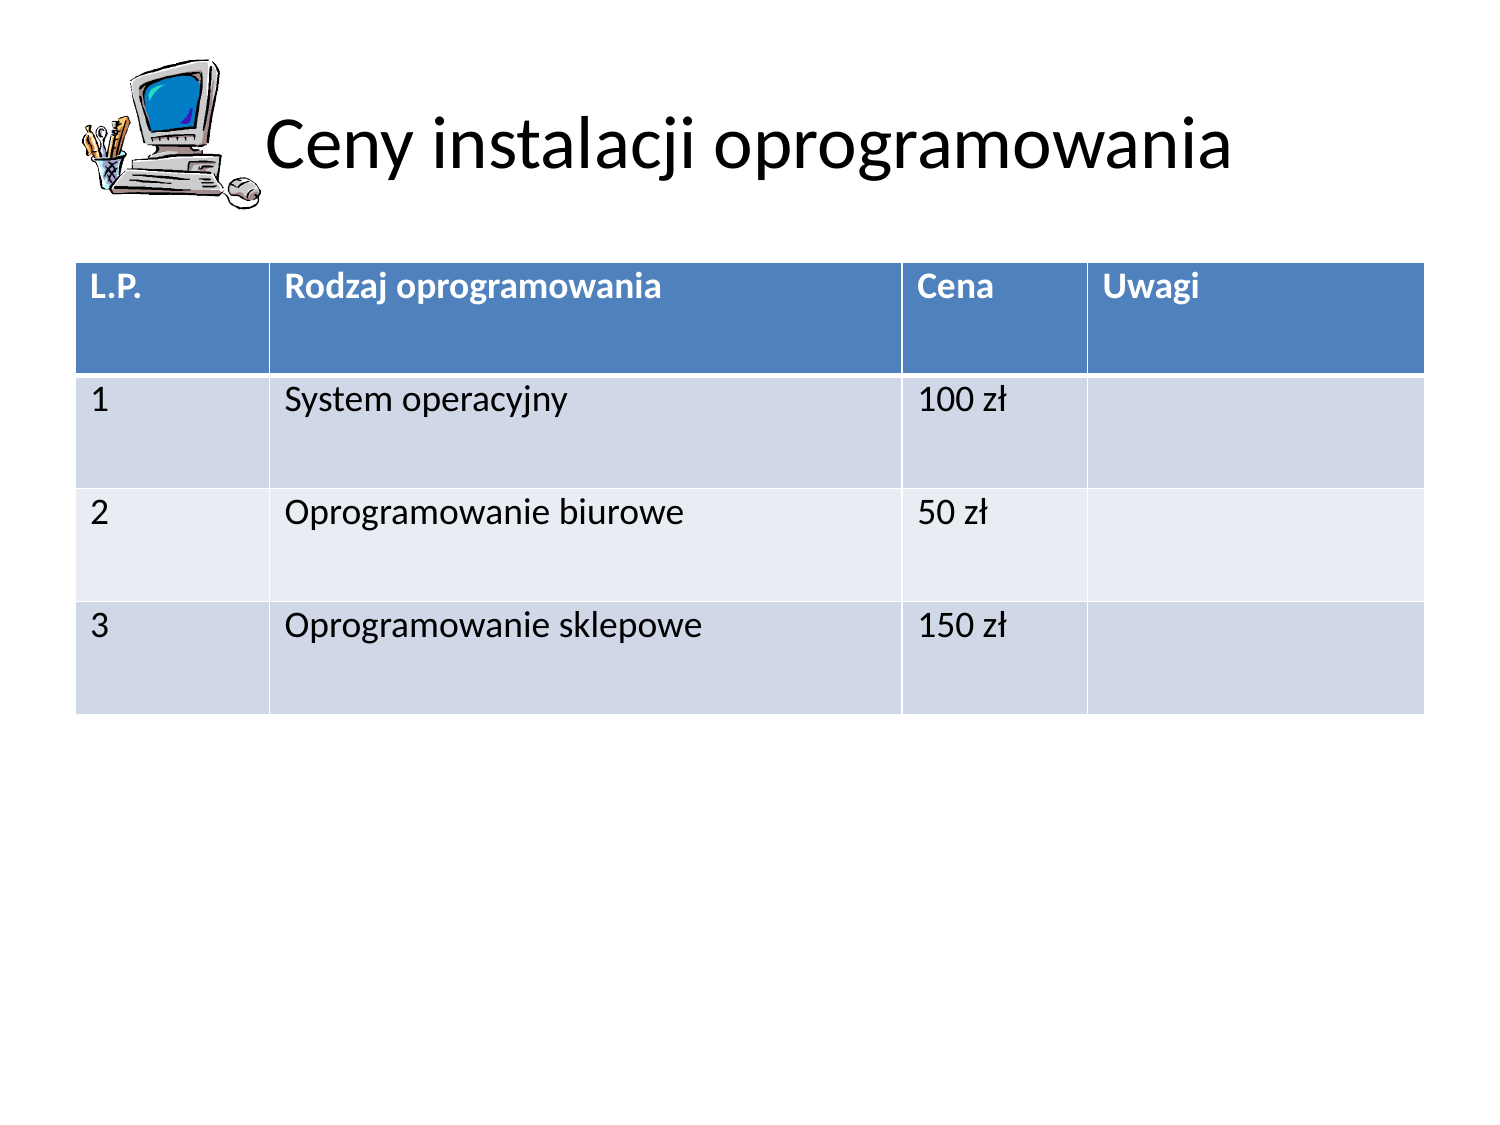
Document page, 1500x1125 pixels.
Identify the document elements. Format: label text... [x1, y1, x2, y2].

table_header Uwagi [1088, 263, 1424, 373]
table_cell Oprogramowanie biurowe [270, 489, 901, 601]
table_cell 50 zł [903, 489, 1087, 601]
table_cell 2 [76, 489, 269, 601]
table_cell 100 zł [903, 378, 1087, 488]
table_cell System operacyjny [270, 378, 901, 488]
table_header L.P. [76, 263, 269, 373]
table_cell [1088, 602, 1424, 714]
table_cell 3 [76, 602, 269, 714]
table_header Cena [903, 263, 1087, 373]
table_cell 1 [76, 378, 269, 488]
table_cell [1088, 378, 1424, 488]
table_header Rodzaj oprogramowania [270, 263, 901, 373]
table_cell Oprogramowanie sklepowe [270, 602, 901, 714]
table_cell [1088, 489, 1424, 601]
title Ceny instalacji oprogramowania [75, 45, 1425, 233]
table_cell 150 zł [903, 602, 1087, 714]
